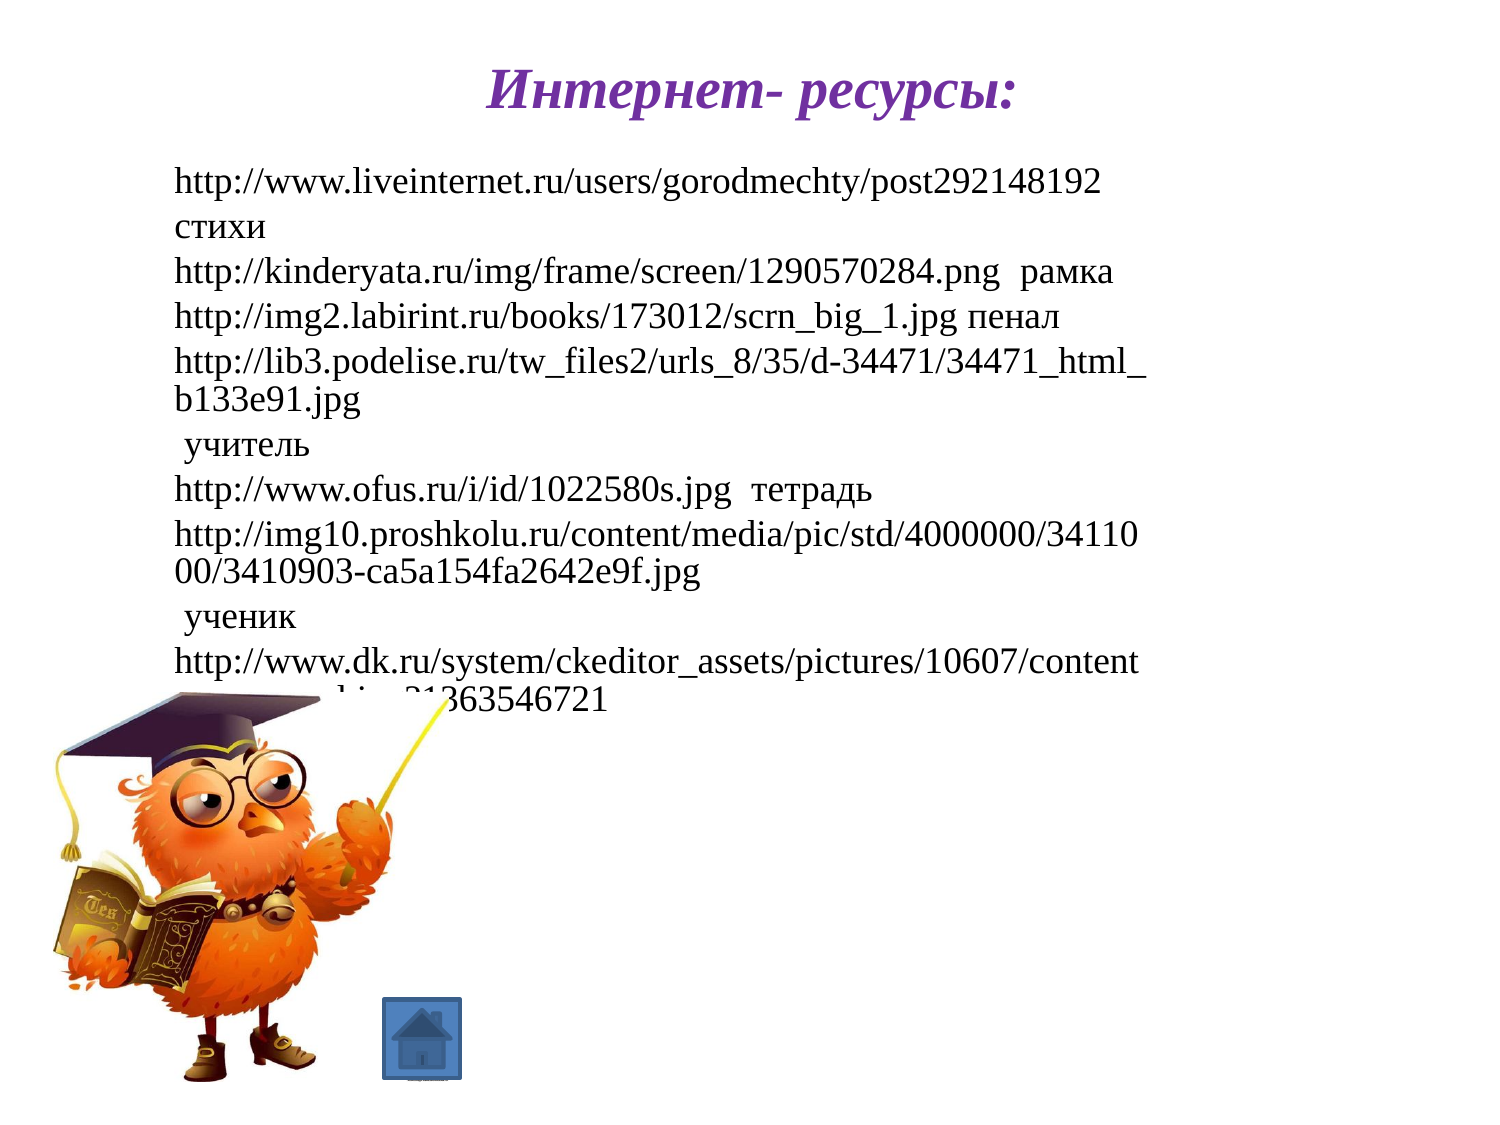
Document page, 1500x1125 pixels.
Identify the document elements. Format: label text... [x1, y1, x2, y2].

picture [52, 692, 449, 1082]
text_box Интернет- ресурсы: [365, 42, 1035, 128]
text_box http://www.liveinternet.ru/users/gorodmechty/post292148192 стихи http://kinderyata.ru/img/frame/screen/1290570284.png рамка http://img2.labirint.ru/books/173012/scrn_big_1.jpg пенал http://lib3.podelise.ru/tw_files2/urls_8/35/d-34471/34471_html_b133e91.jpg учитель http://www.ofus.ru/i/id/1022580s.jpg тетрадь http://img10.proshkolu.ru/content/media/pic/std/4000000/3411000/3410903-ca5a154fa2642e9f.jpg ученик http://www.dk.ru/system/ckeditor_assets/pictures/10607/content_asmq_owl.jpg?1363546721 сова [159, 148, 1164, 659]
text_box [453, 997, 462, 1080]
